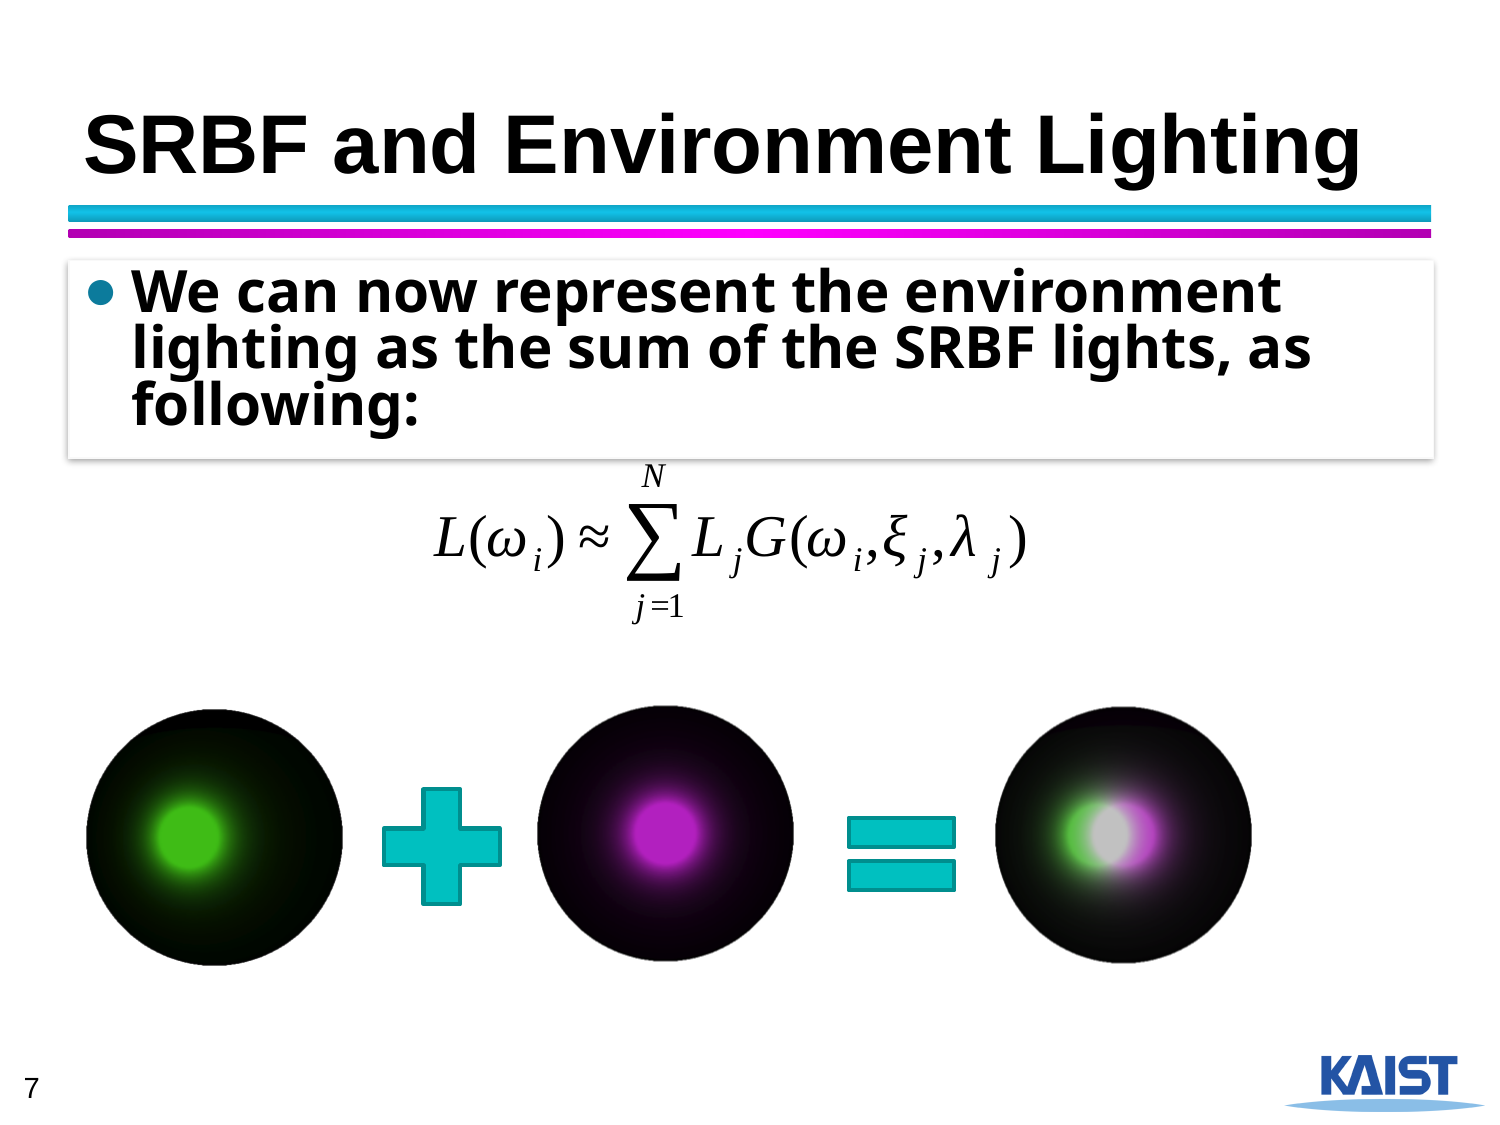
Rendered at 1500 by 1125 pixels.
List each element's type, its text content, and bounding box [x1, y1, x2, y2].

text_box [424, 453, 1036, 631]
list We can now represent the environment lighting as the sum of the SRBF lights, as following: [68, 260, 1434, 459]
picture [63, 685, 367, 989]
picture [1284, 1055, 1485, 1112]
picture [514, 683, 817, 985]
text_box [847, 816, 956, 849]
text_box [847, 859, 956, 892]
picture [972, 684, 1275, 987]
title SRBF and Environment Lighting [68, 48, 1428, 199]
text_box [382, 787, 502, 906]
